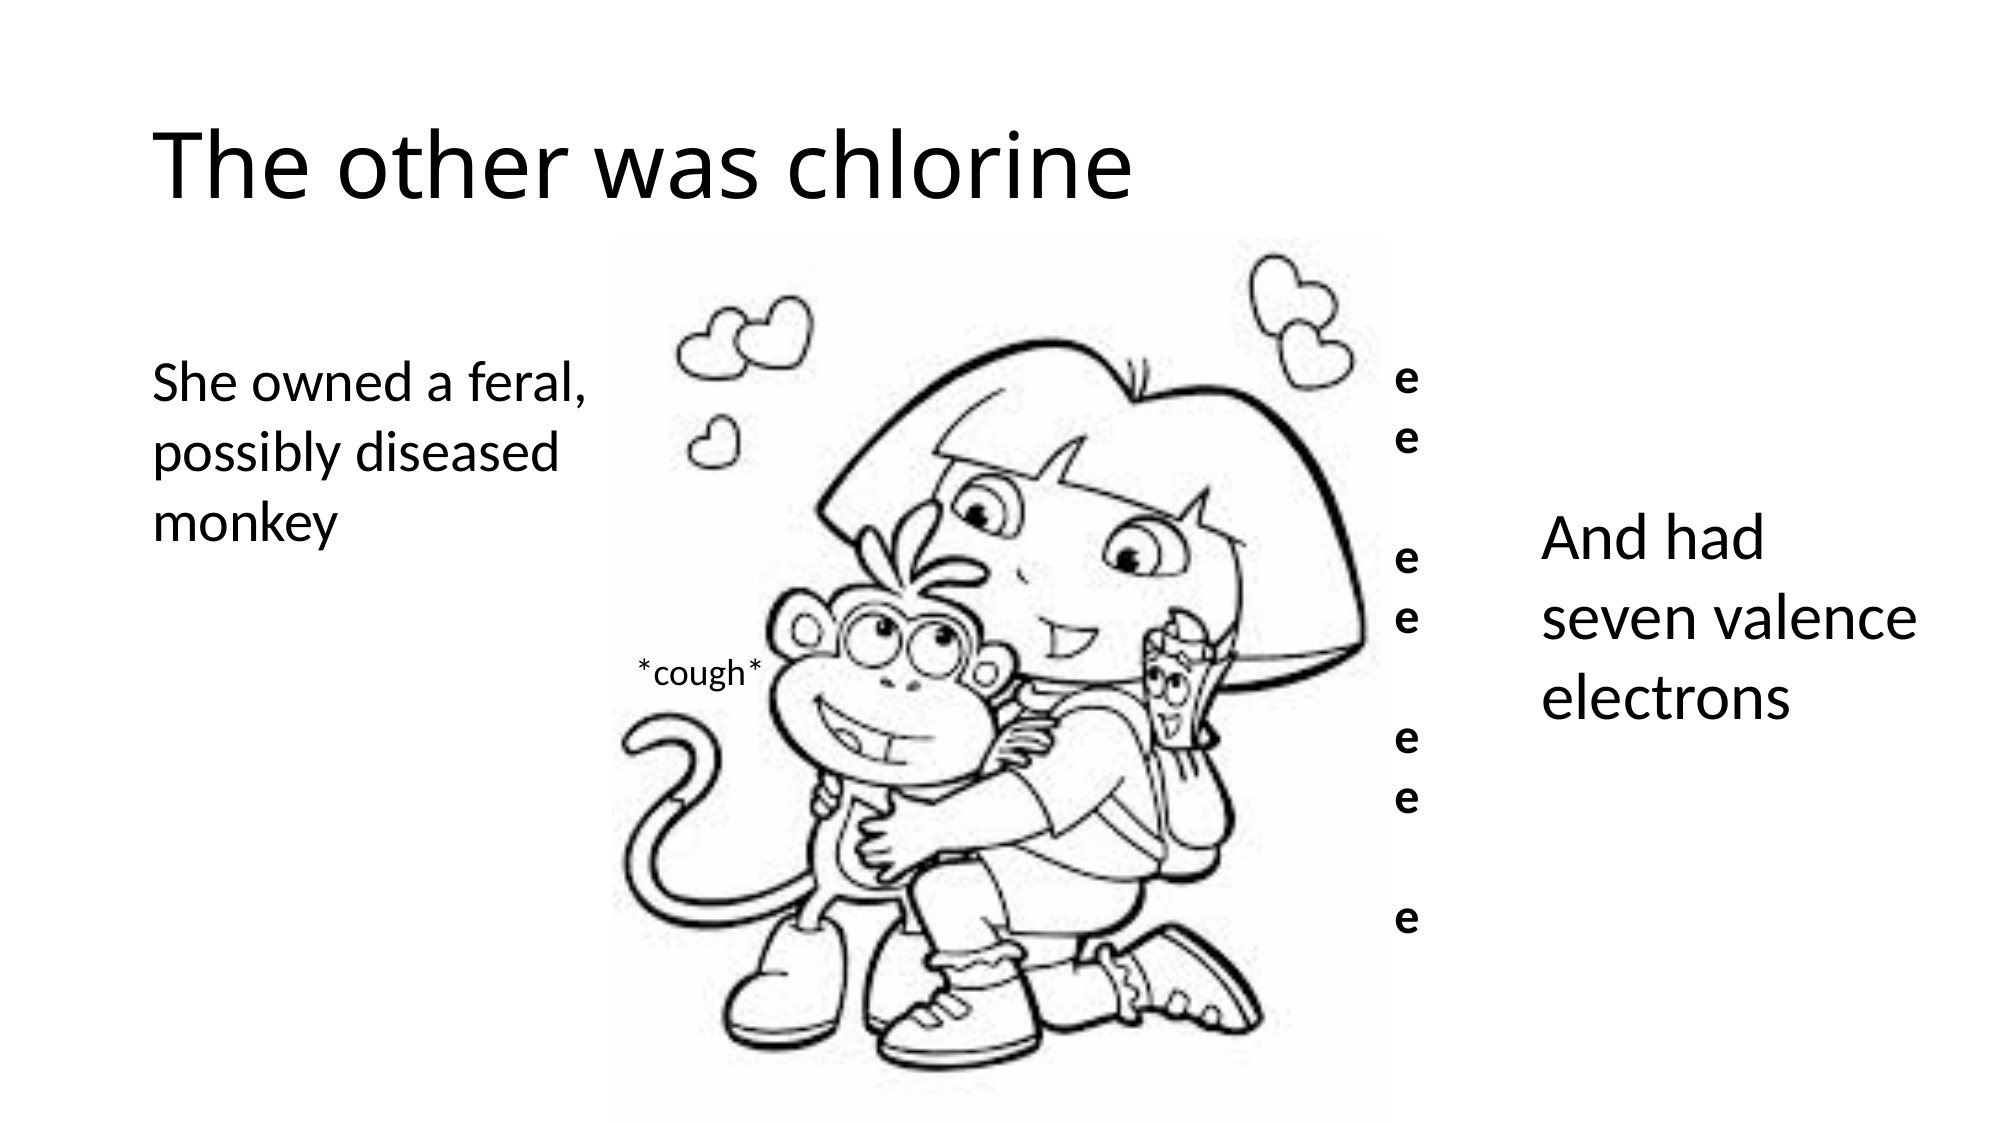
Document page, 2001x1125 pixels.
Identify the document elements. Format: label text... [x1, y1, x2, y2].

text_box e e e e e e e [1388, 336, 1598, 952]
text_box She owned a feral, possibly diseased monkey [137, 335, 612, 560]
picture [612, 238, 1388, 1125]
text_box And had seven valence electrons [1526, 485, 1948, 741]
title The other was chlorine [137, 59, 1863, 278]
